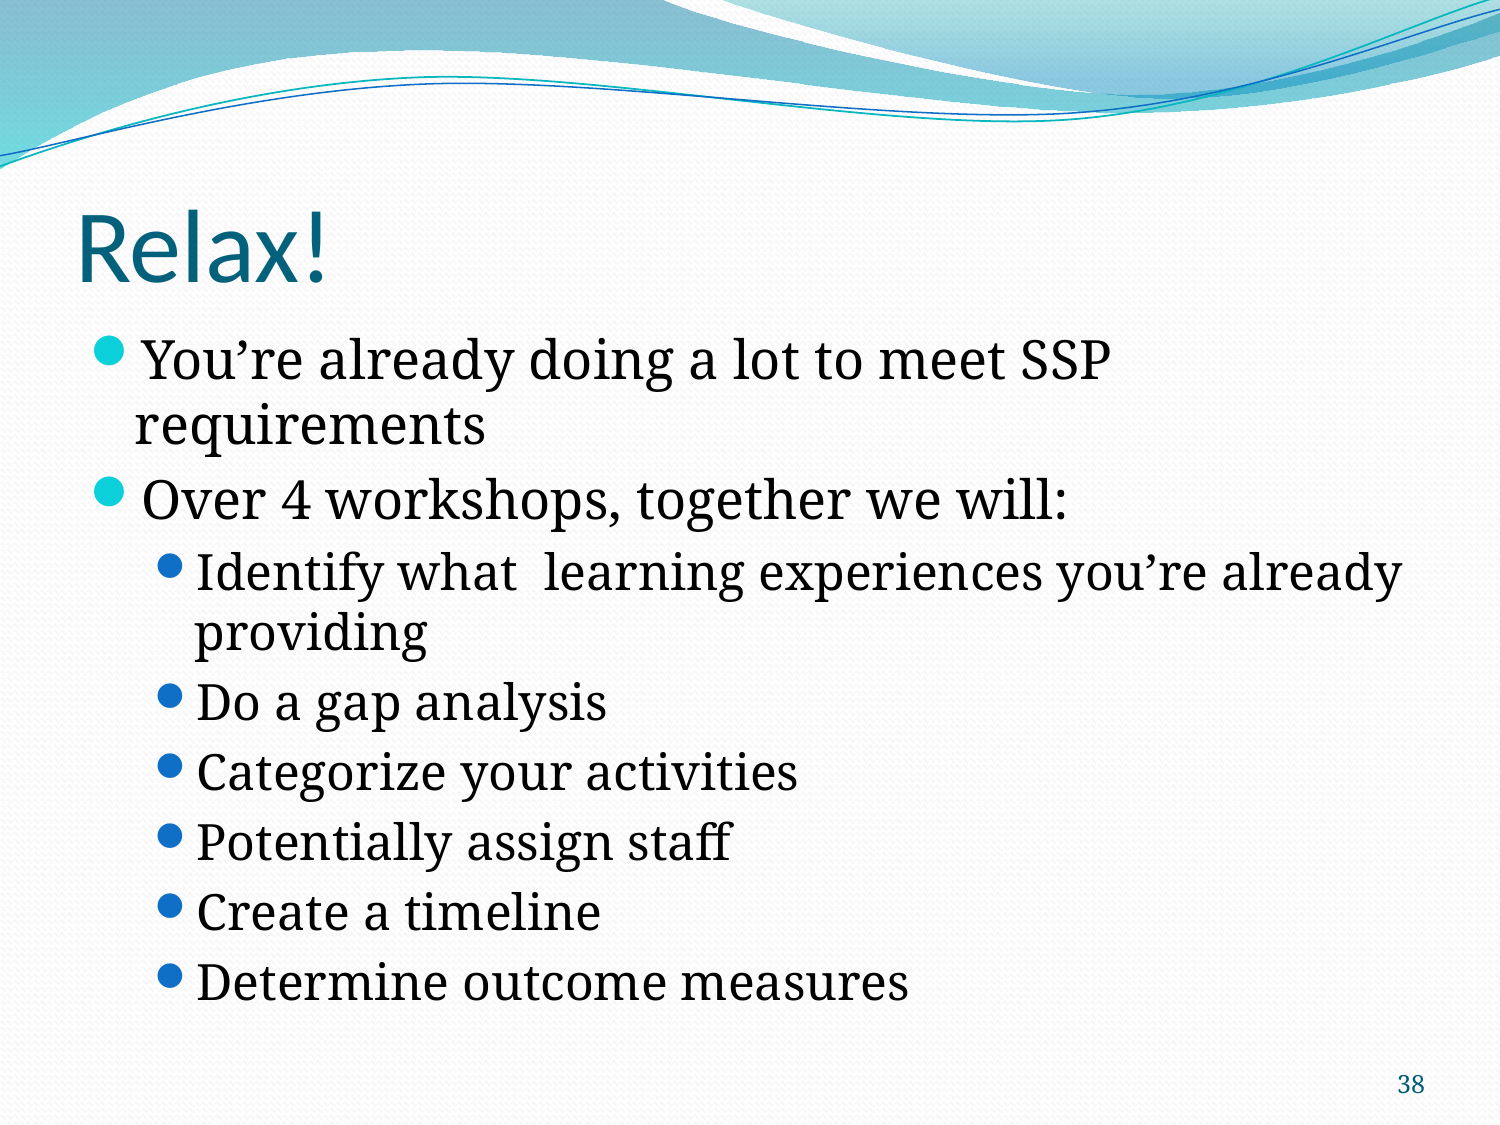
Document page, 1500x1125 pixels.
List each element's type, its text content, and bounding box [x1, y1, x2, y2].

slide_number 38 [1299, 1042, 1425, 1103]
title Relax! [75, 115, 1425, 303]
list You’re already doing a lot to meet SSP requirements Over 4 workshops, together we will: Identify what learning experiences you’re already providing Do a gap analysis Categorize your activities Potentially assign staff Create a timeline Determine outcome measures [75, 317, 1425, 1038]
